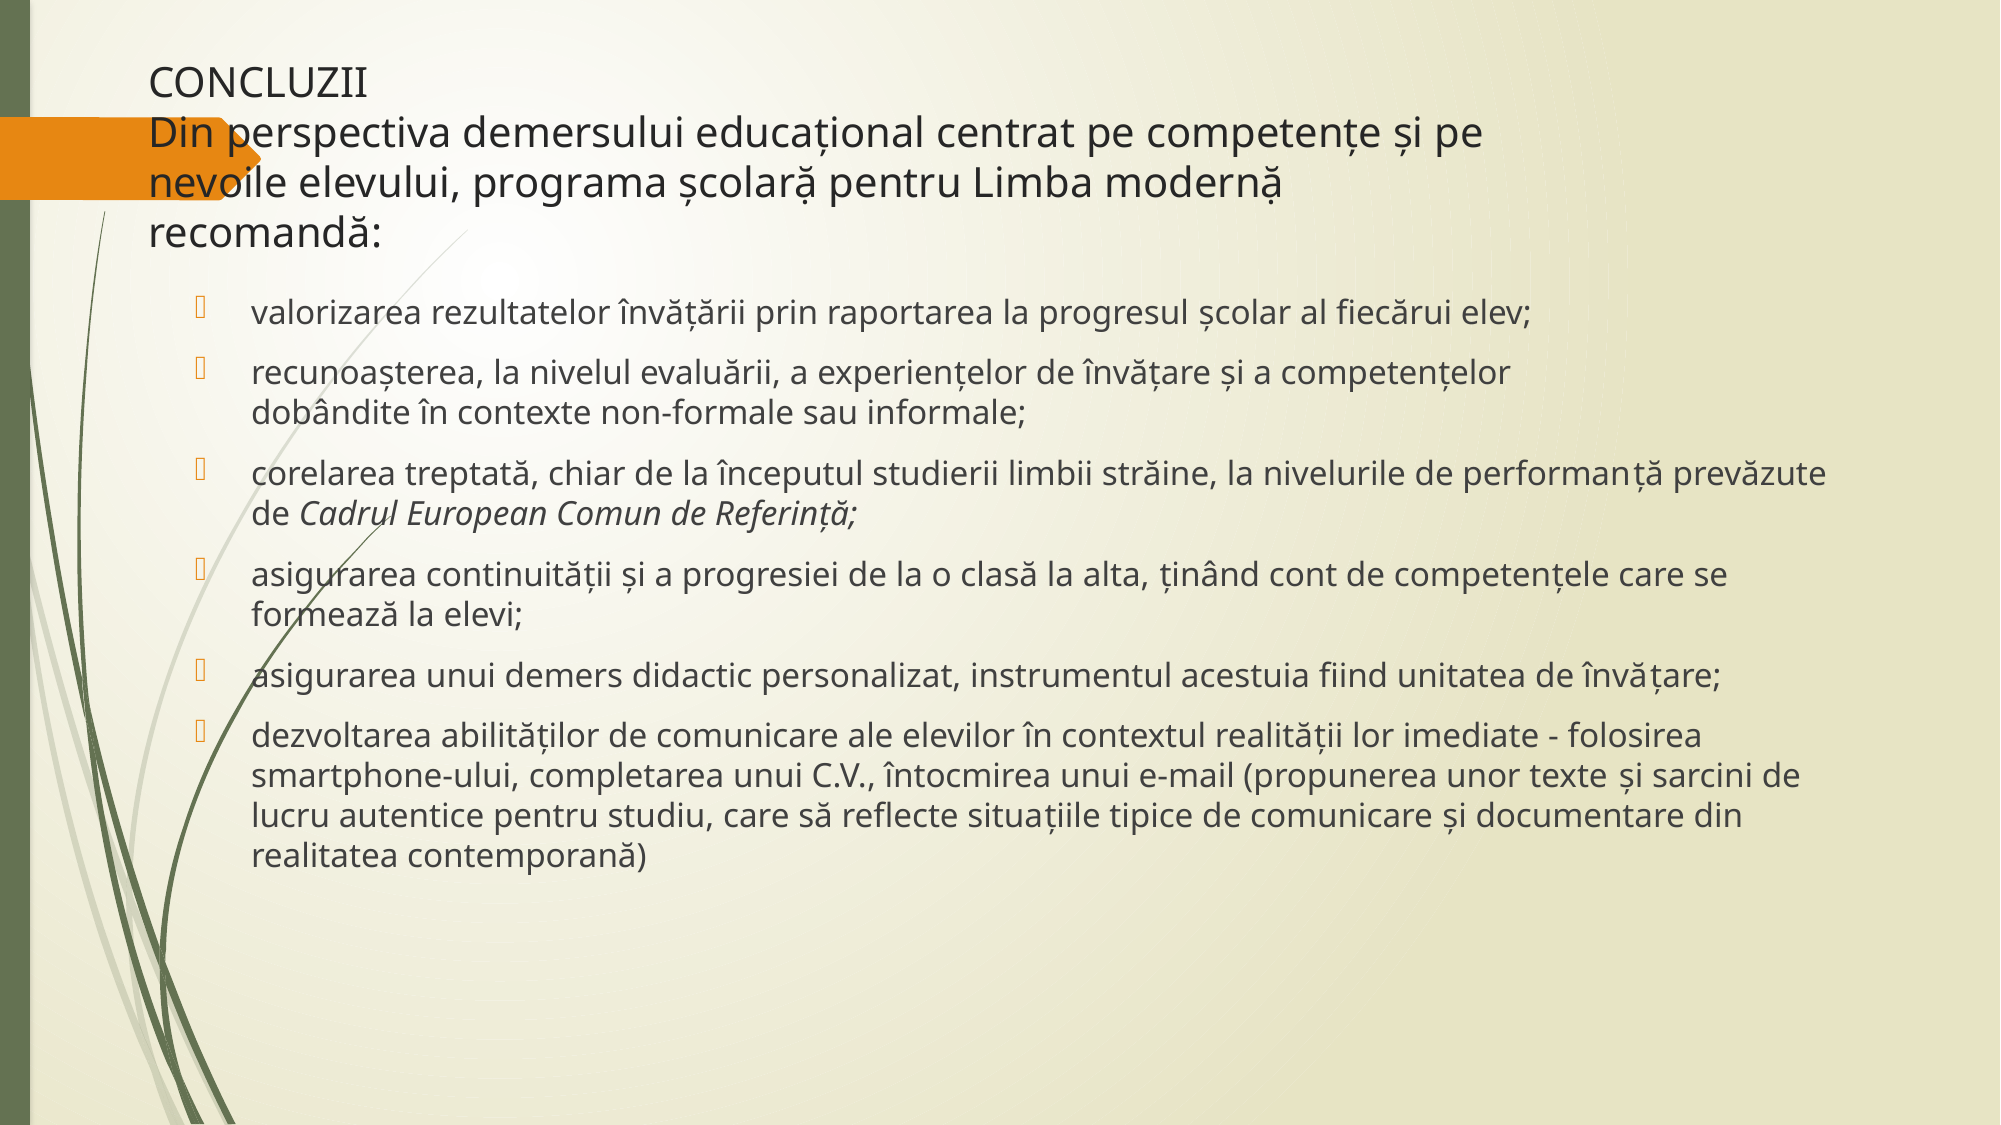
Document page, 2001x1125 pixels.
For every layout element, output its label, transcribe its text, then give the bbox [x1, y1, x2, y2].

list valorizarea rezultatelor învăţării prin raportarea la progresul şcolar al fiecărui elev; recunoaşterea, la nivelul evaluării, a experienţelor de învăţare şi a competenţelor dobândite în contexte non-formale sau informale; corelarea treptată, chiar de la începutul studierii limbii străine, la nivelurile de performanţă prevăzute de Cadrul European Comun de Referinţă; asigurarea continuităţii şi a progresiei de la o clasă la alta, ţinând cont de competenţele care se formează la elevi; asigurarea unui demers didactic personalizat, instrumentul acestuia fiind unitatea de învăţare; dezvoltarea abilităţilor de comunicare ale elevilor în contextul realităţii lor imediate - folosirea smartphone-ului, completarea unui C.V., întocmirea unui e-mail (propunerea unor texte şi sarcini de lucru autentice pentru studiu, care să reflecte situaţiile tipice de comunicare şi documentare din realitatea contemporană) [179, 283, 1870, 1038]
title CONCLUZII Din perspectiva demersului educaţional centrat pe competenţe și pe nevoile elevului, programa şcolarặ pentru Limba modernặ recomandă: [133, 47, 1513, 153]
